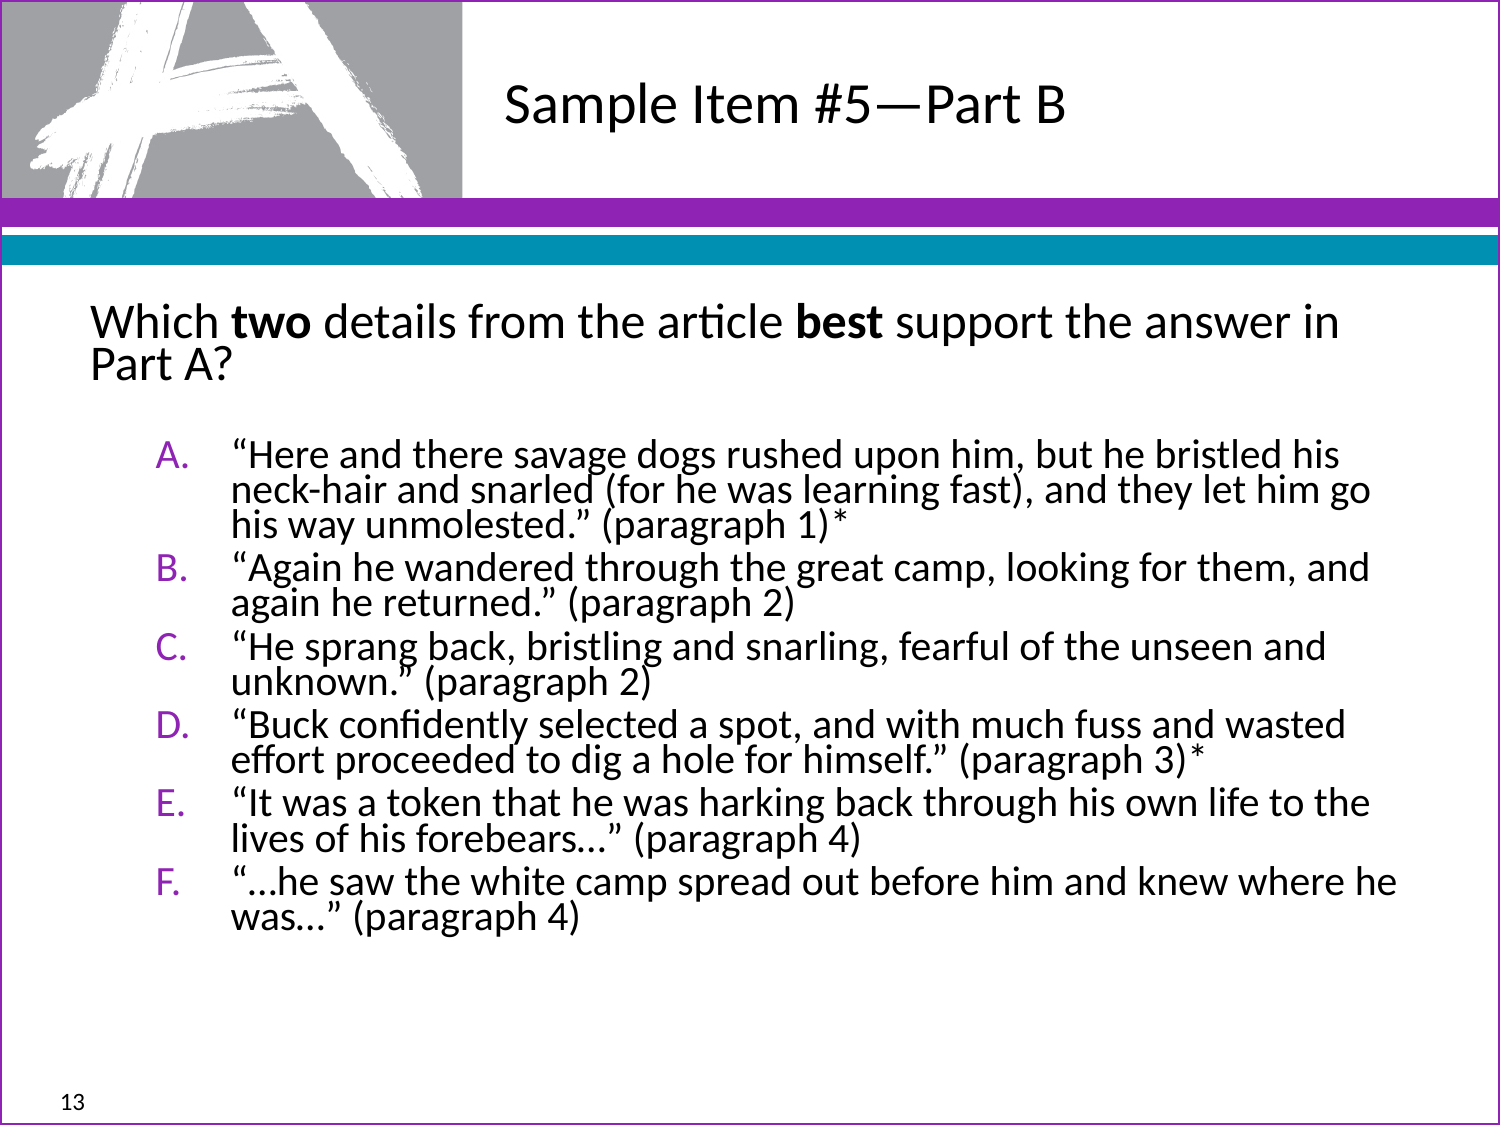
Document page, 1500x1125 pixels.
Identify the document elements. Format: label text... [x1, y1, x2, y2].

title Sample Item #5—Part B [462, 0, 1500, 200]
list Which two details from the article best support the answer in Part A? “Here and there savage dogs rushed upon him, but he bristled his neck-hair and snarled (for he was learning fast), and they let him go his way unmolested.” (paragraph 1)* “Again he wandered through the great camp, looking for them, and again he returned.” (paragraph 2) “He sprang back, bristling and snarling, fearful of the unseen and unknown.” (paragraph 2) “Buck confidently selected a spot, and with much fuss and wasted effort proceeded to dig a hole for himself.” (paragraph 3)* “It was a token that he was harking back through his own life to the lives of his forebears…” (paragraph 4) “…he saw the white camp spread out before him and knew where he was…” (paragraph 4) [75, 262, 1425, 1075]
slide_number 13 [0, 1077, 100, 1125]
picture [2, 2, 462, 198]
